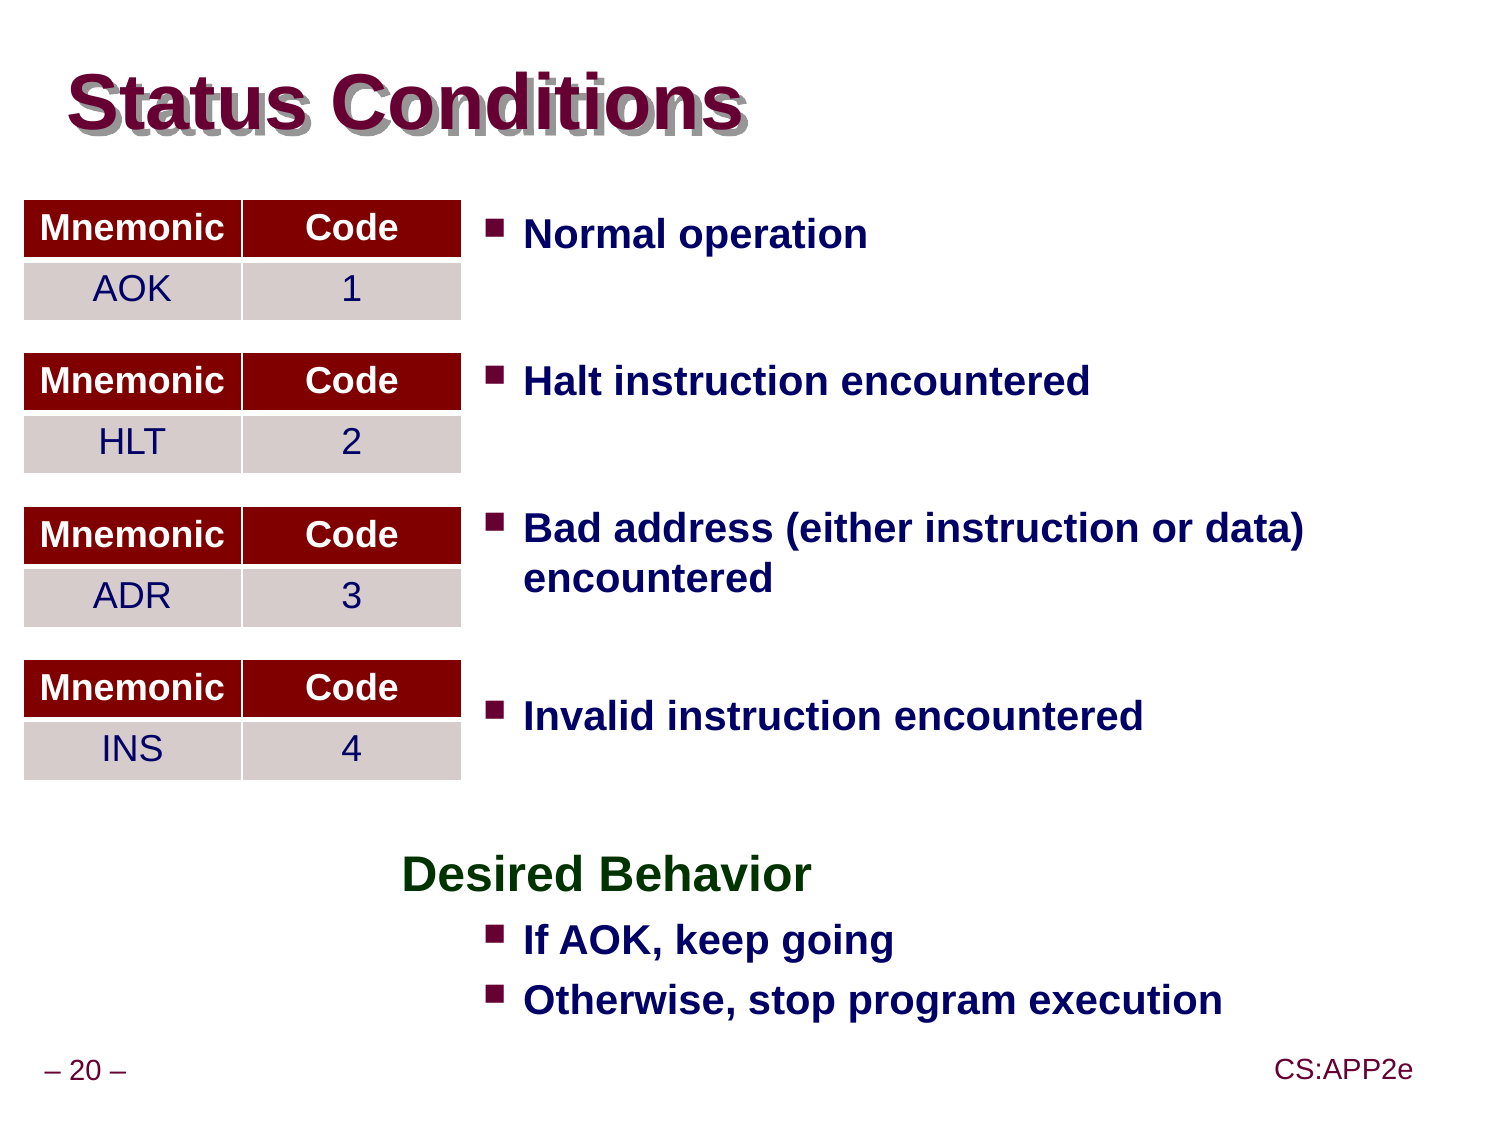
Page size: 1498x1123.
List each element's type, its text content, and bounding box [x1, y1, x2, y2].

table_header Mnemonic [24, 507, 241, 564]
table_cell INS [24, 722, 241, 780]
table_cell ADR [24, 569, 241, 627]
table_cell HLT [24, 416, 241, 473]
table_header Mnemonic [24, 200, 241, 257]
table_header Mnemonic [24, 660, 241, 717]
table_cell 2 [243, 416, 386, 473]
table_cell 4 [243, 722, 386, 780]
table_header Code [243, 507, 386, 564]
table_cell AOK [24, 263, 241, 320]
table_header Code [243, 660, 386, 717]
table_cell 3 [243, 569, 386, 627]
table_header Code [243, 353, 386, 410]
table_header Code [243, 200, 386, 257]
list Normal operation Halt instruction encountered Bad address (either instruction or data) encountered Invalid instruction encountered Desired Behavior If AOK, keep going Otherwise, stop program execution [386, 199, 1409, 1056]
table_header Mnemonic [24, 353, 241, 410]
title Status Conditions [66, 40, 1495, 169]
table_cell 1 [243, 263, 386, 320]
